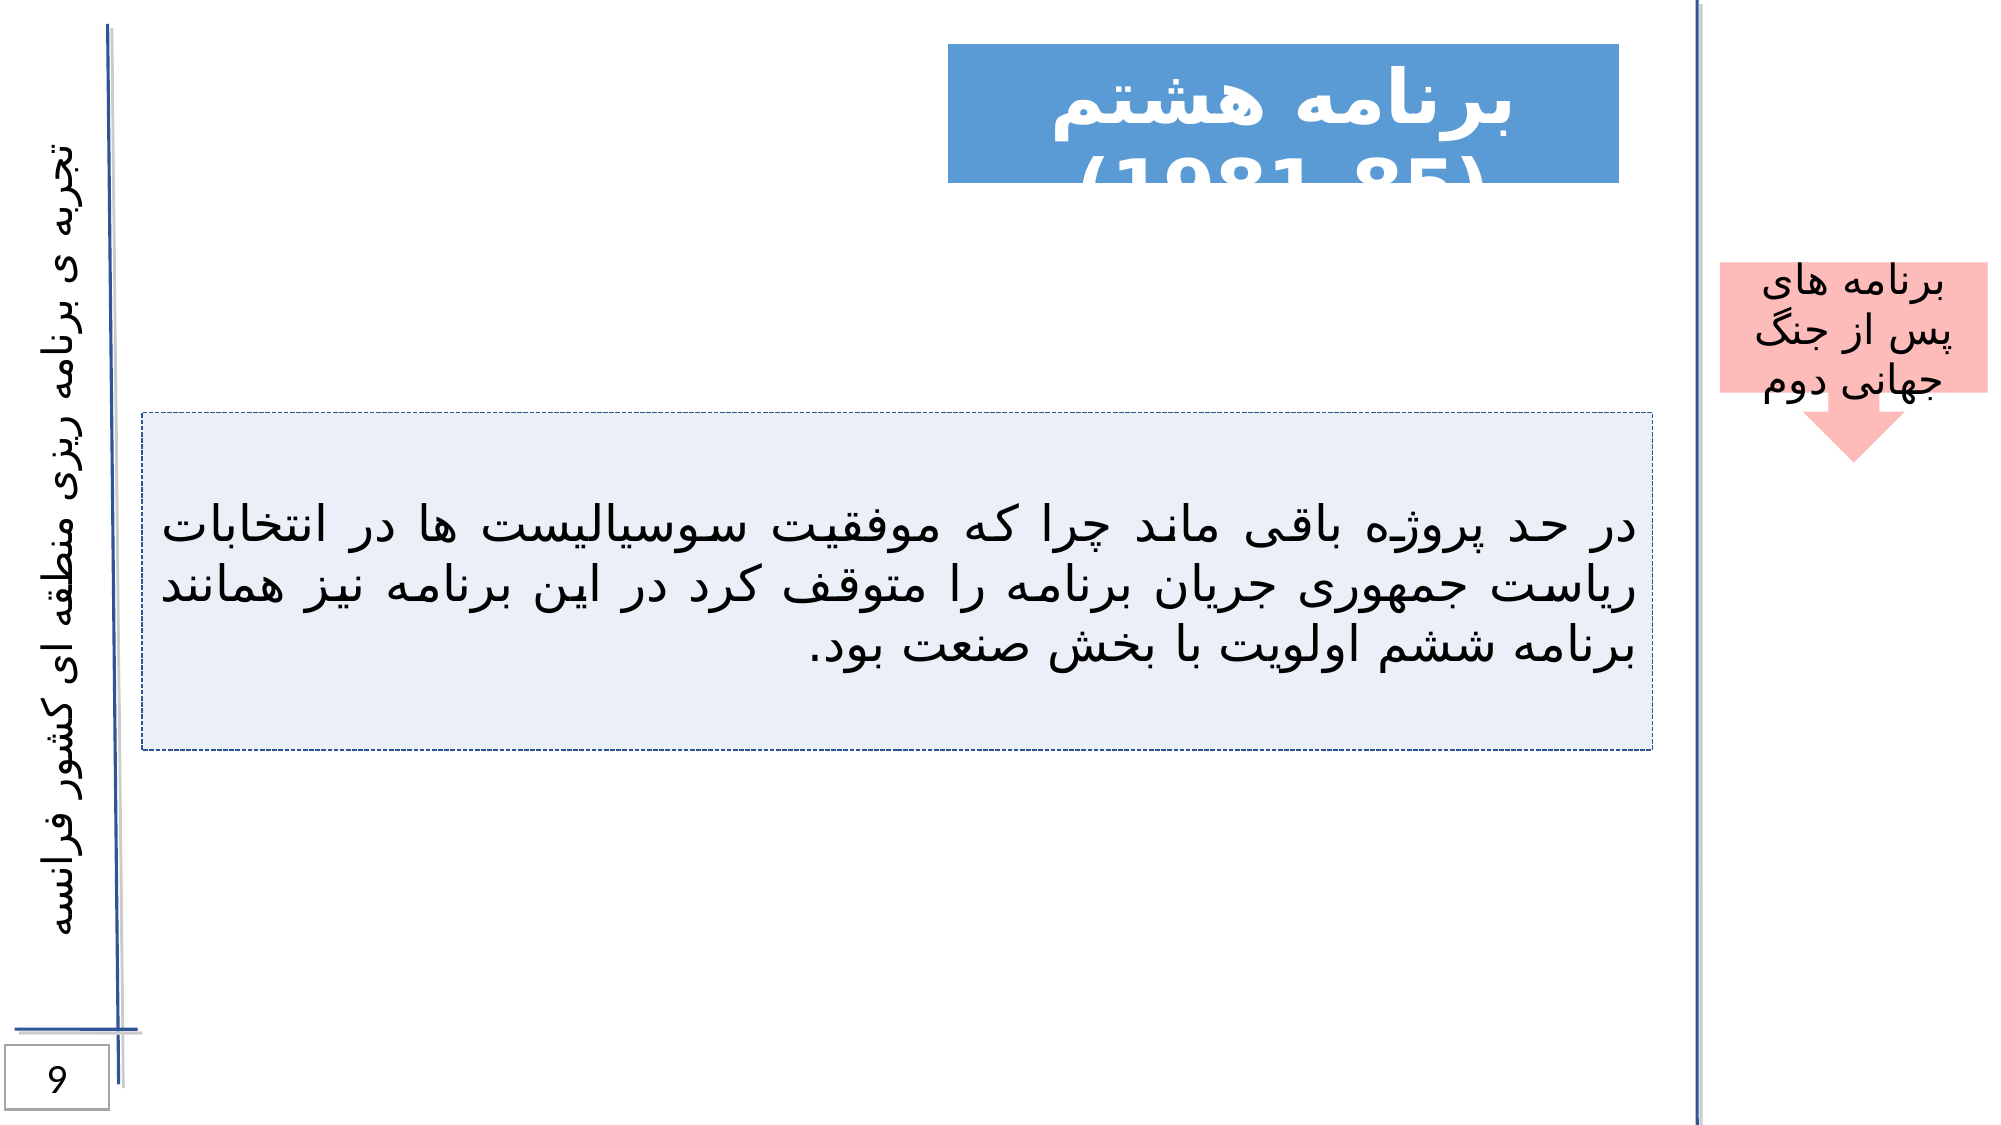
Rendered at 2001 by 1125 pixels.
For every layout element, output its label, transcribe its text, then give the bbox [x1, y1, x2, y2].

text_box تجربه ی برنامه ریزی منطقه ای کشور فرانسه [23, 59, 88, 1022]
text_box برنامه هشتم (85-1981) [945, 41, 1622, 186]
text_box در حد پروژه باقی ماند چرا که موفقیت سوسیالیست ها در انتخابات ریاست جمهوری جریان برنامه را متوقف کرد در این برنامه نیز همانند برنامه ششم اولویت با بخش صنعت بود. [141, 411, 1653, 751]
text_box 9 [4, 1044, 110, 1111]
text_box برنامه های پس از جنگ جهانی دوم [1719, 262, 1988, 463]
